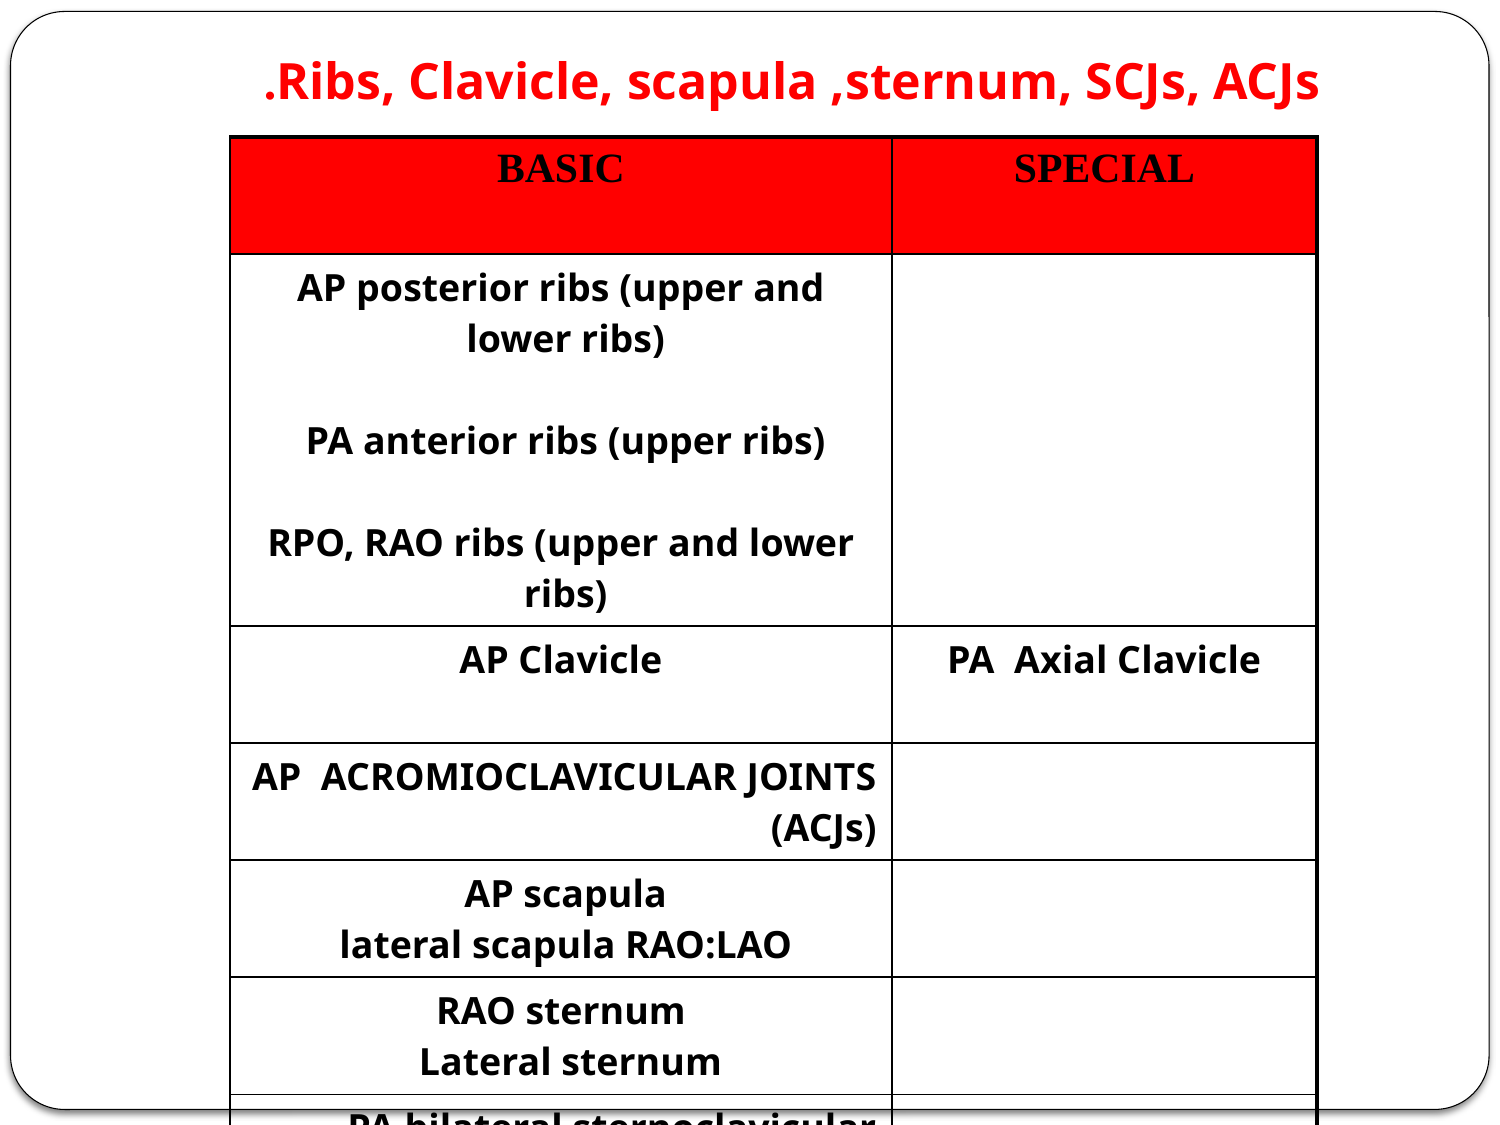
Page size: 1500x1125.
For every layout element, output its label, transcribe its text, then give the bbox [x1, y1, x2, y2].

table_cell AP scapula lateral scapula RAO:LAO [231, 861, 891, 976]
table_header SPECIAL [893, 139, 1315, 253]
table_cell [893, 1095, 1315, 1125]
table_cell PA Axial Clavicle [893, 627, 1315, 742]
table_cell AP Clavicle [231, 627, 891, 742]
table_header BASIC [231, 139, 891, 253]
table_cell [893, 861, 1315, 976]
table_cell AP ACROMIOCLAVICULAR JOINTS (ACJs) [231, 744, 891, 859]
table_cell [893, 978, 1315, 1094]
table_cell RAO sternum Lateral sternum [231, 978, 891, 1094]
table_cell [893, 744, 1315, 859]
table_cell [893, 255, 1315, 625]
table_cell PA bilateral sternoclavicular joints (SCJs) RA O sternoclavicular joints (SCJs) [231, 1095, 891, 1125]
table_cell AP posterior ribs (upper and lower ribs) PA anterior ribs (upper ribs) RPO, RAO ribs (upper and lower ribs) [231, 255, 891, 625]
text_box Ribs, Clavicle, scapula ,sternum, SCJs, ACJs. [249, 42, 1335, 118]
